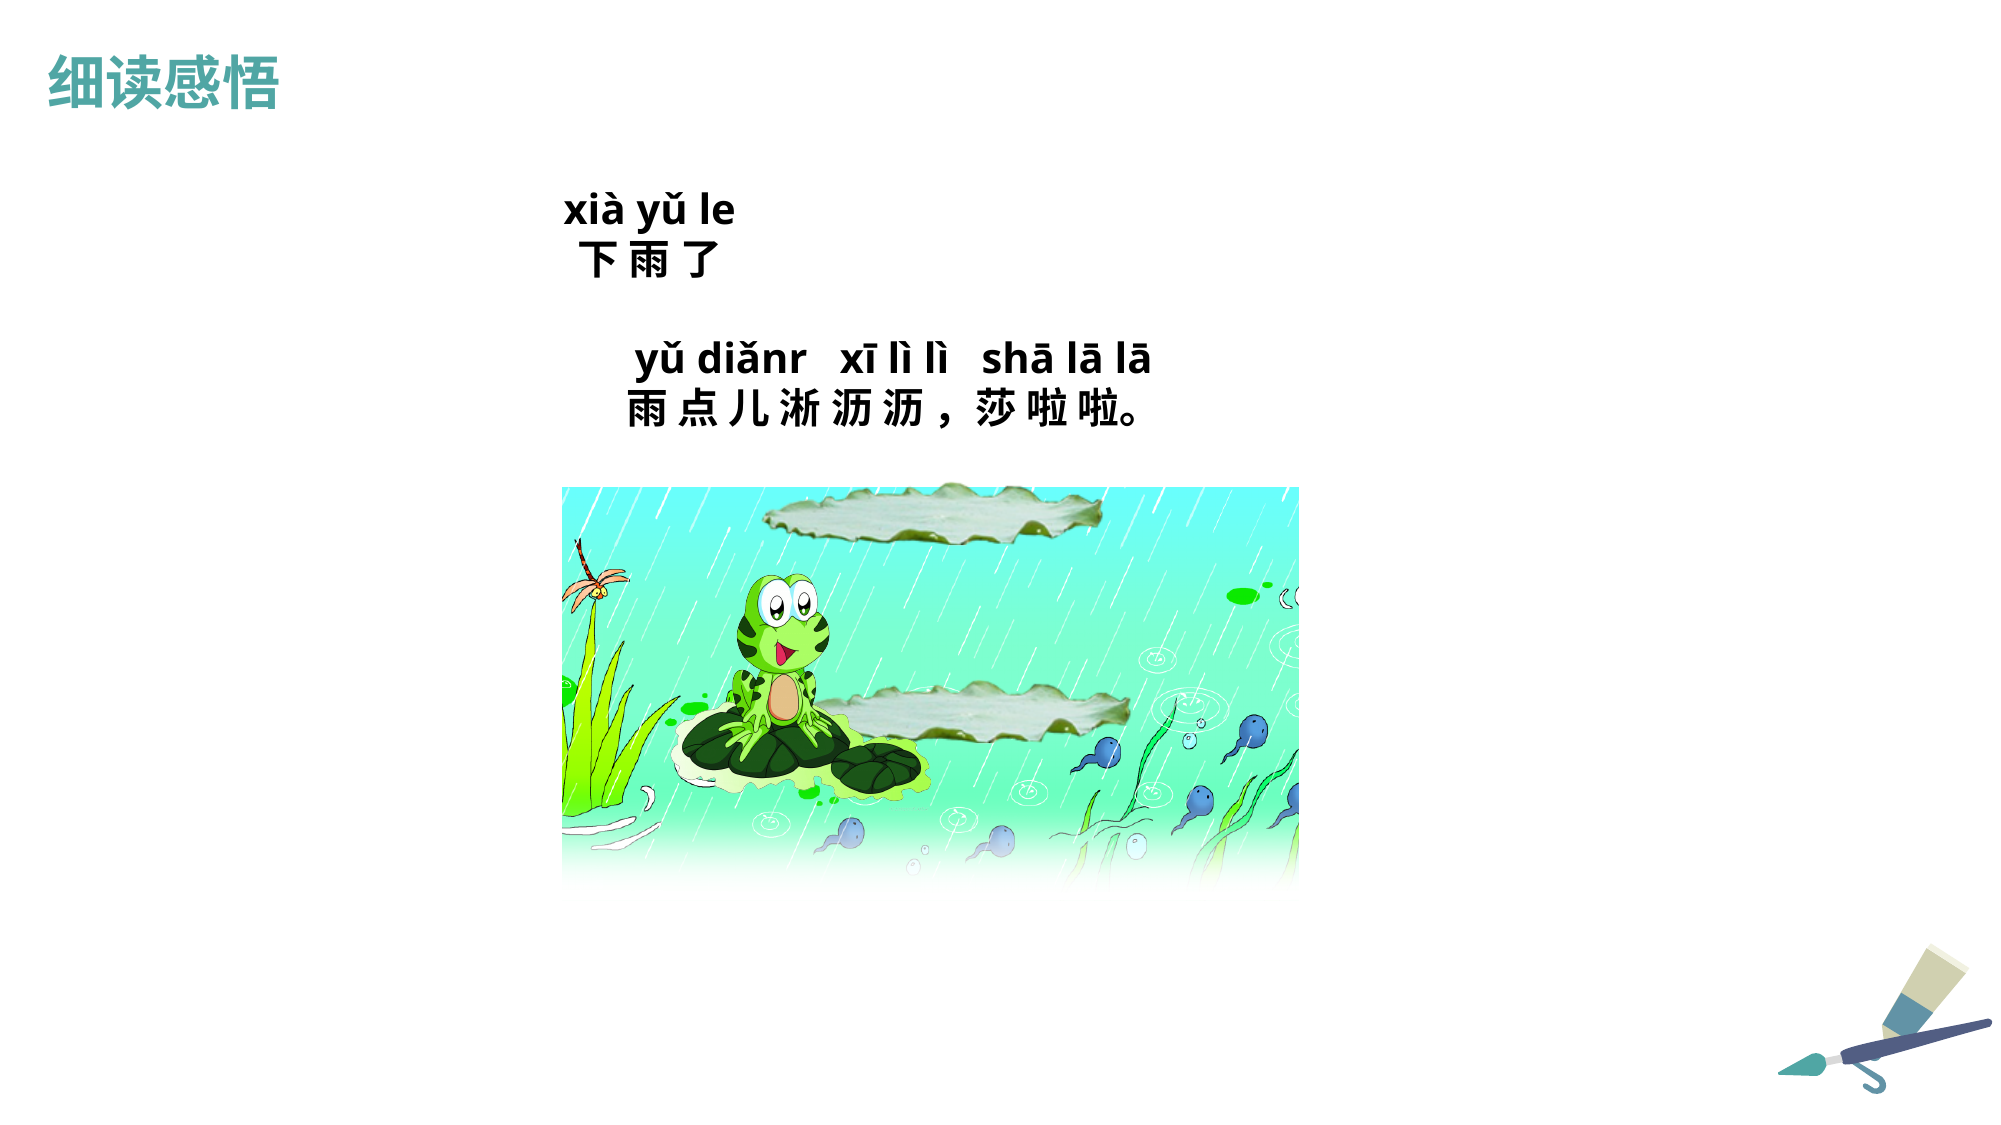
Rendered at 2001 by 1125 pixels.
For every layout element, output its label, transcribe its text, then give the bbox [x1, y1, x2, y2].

text_box yǔ diǎnr xī lì lì shā lā lā 雨 点 儿 淅 沥 沥 ，莎 啦 啦。 [262, 324, 1525, 440]
text_box 细读感悟 [32, 38, 296, 124]
text_box xià yǔ le 下 雨 了 [548, 175, 751, 290]
picture [562, 464, 1299, 901]
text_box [1811, 945, 1974, 1125]
